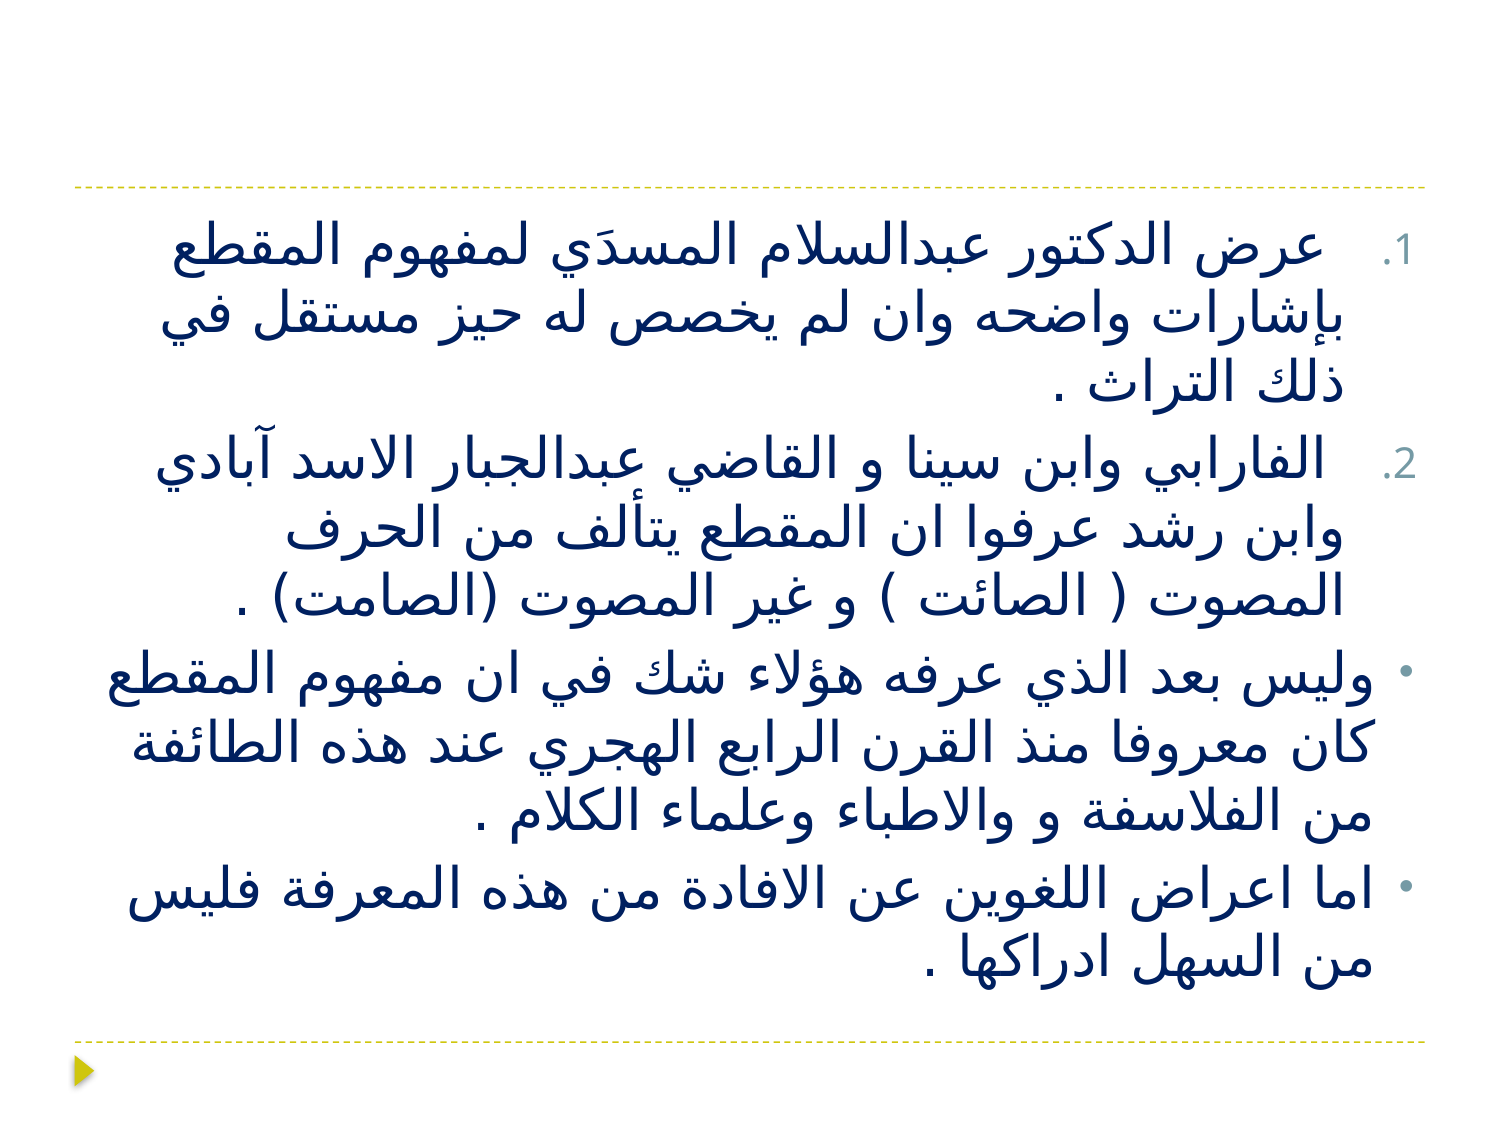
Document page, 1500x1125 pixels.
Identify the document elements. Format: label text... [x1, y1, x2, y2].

list عرض الدكتور عبدالسلام المسدَي لمفهوم المقطع بإشارات واضحه وان لم يخصص له حيز مستقل في ذلك التراث . الفارابي وابن سينا و القاضي عبدالجبار الاسد آبادي وابن رشد عرفوا ان المقطع يتألف من الحرف المصوت ( الصائت ) و غير المصوت (الصامت) . وليس بعد الذي عرفه هؤلاء شك في ان مفهوم المقطع كان معروفا منذ القرن الرابع الهجري عند هذه الطائفة من الفلاسفة و والاطباء وعلماء الكلام . اما اعراض اللغوين عن الافادة من هذه المعرفة فليس من السهل ادراكها . [75, 200, 1425, 1010]
